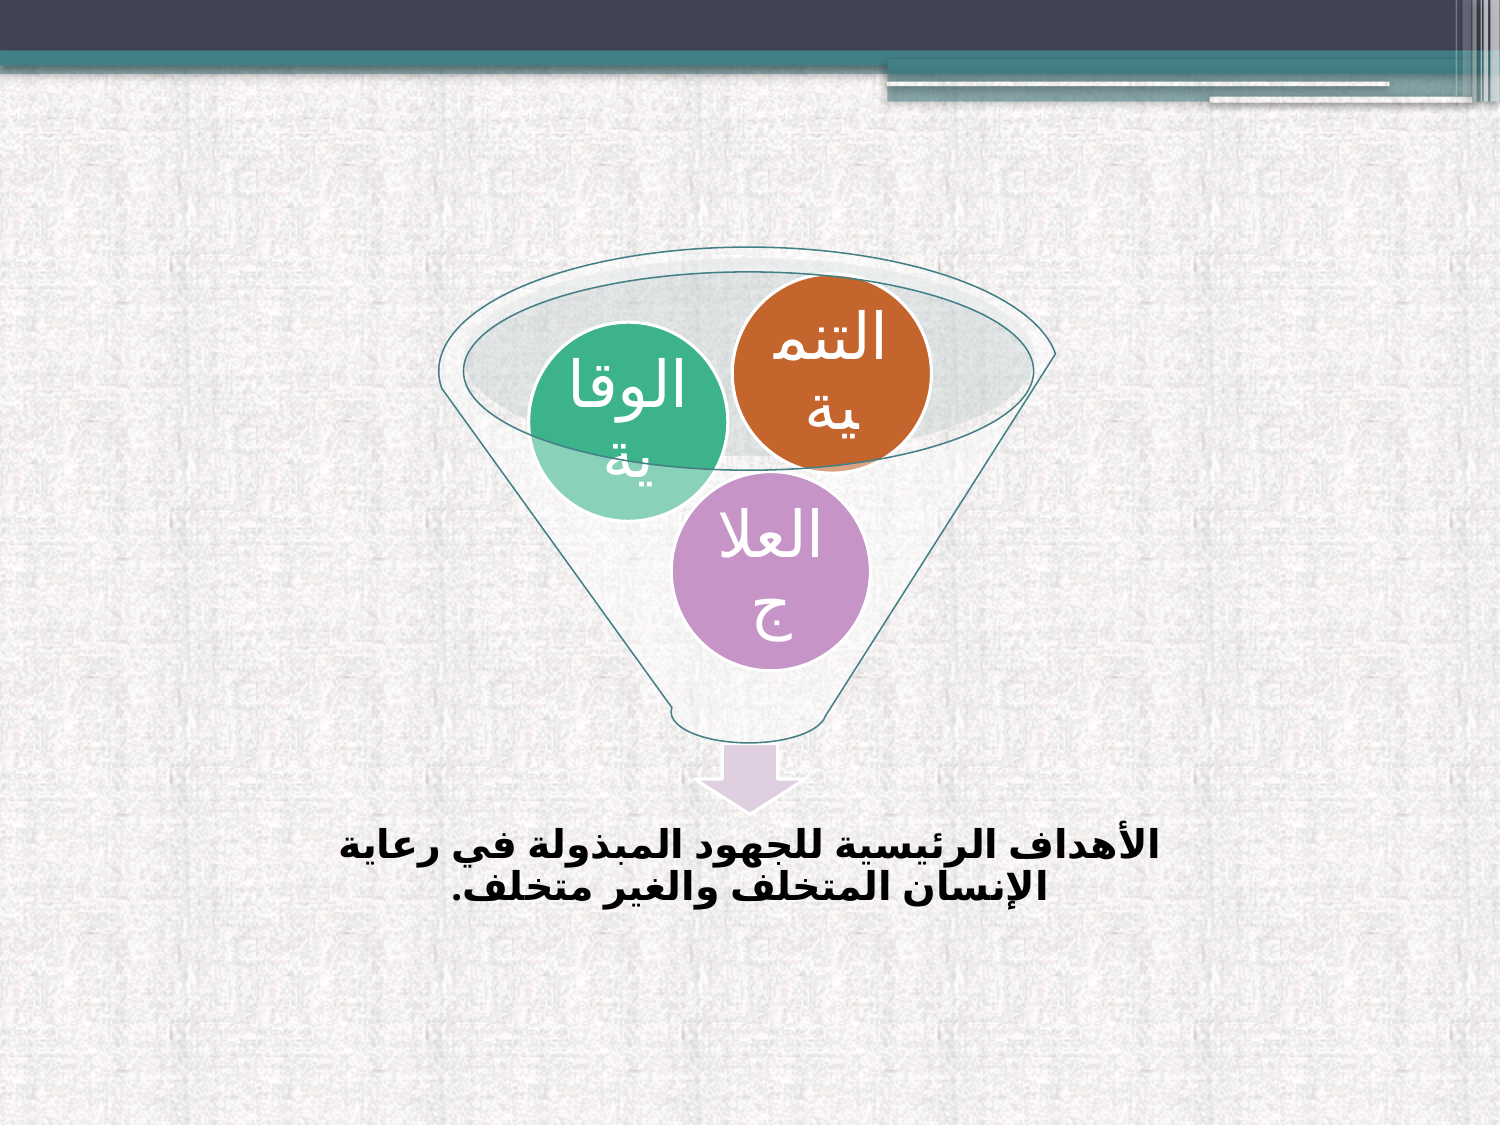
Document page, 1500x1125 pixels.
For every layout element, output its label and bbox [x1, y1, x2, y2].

picture [0, 74, 1500, 1125]
text_box [249, 228, 1251, 938]
